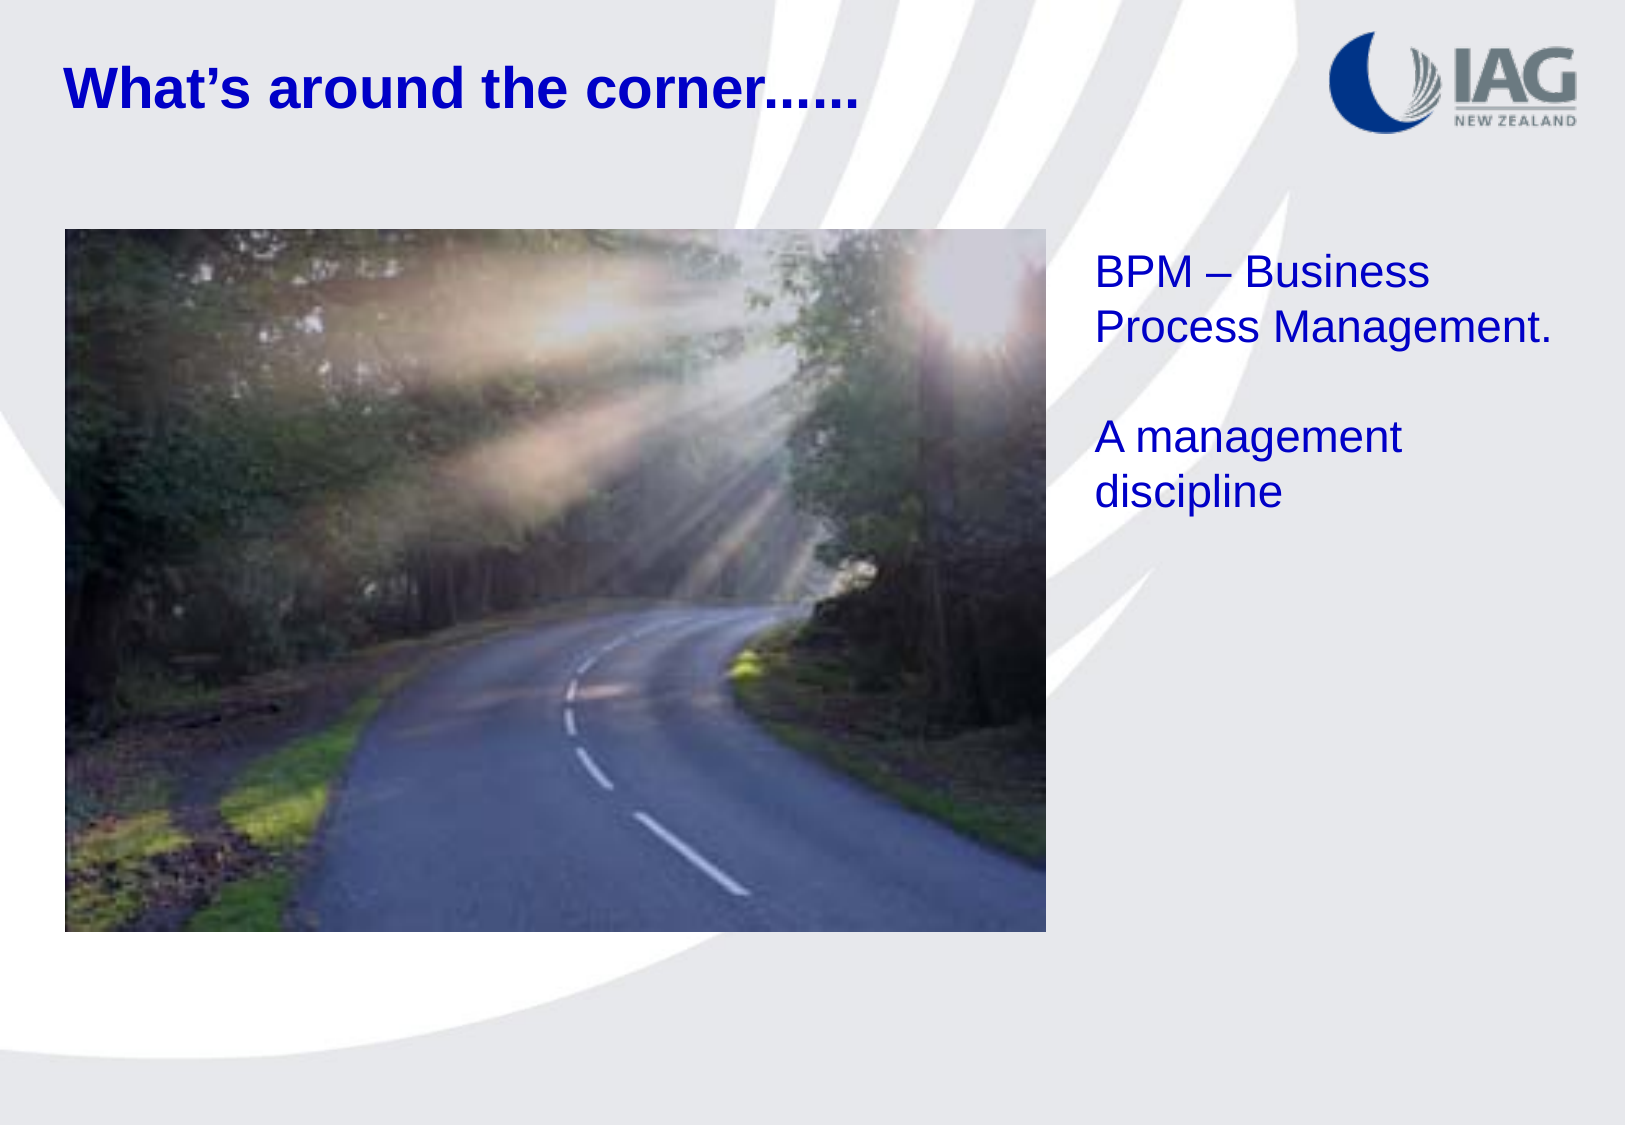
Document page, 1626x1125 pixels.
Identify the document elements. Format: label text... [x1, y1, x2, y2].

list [64, 228, 1046, 933]
picture [0, 0, 1625, 1125]
text_box BPM – Business Process Management. A management discipline [1079, 234, 1599, 525]
title What’s around the corner...... [47, 77, 1275, 164]
